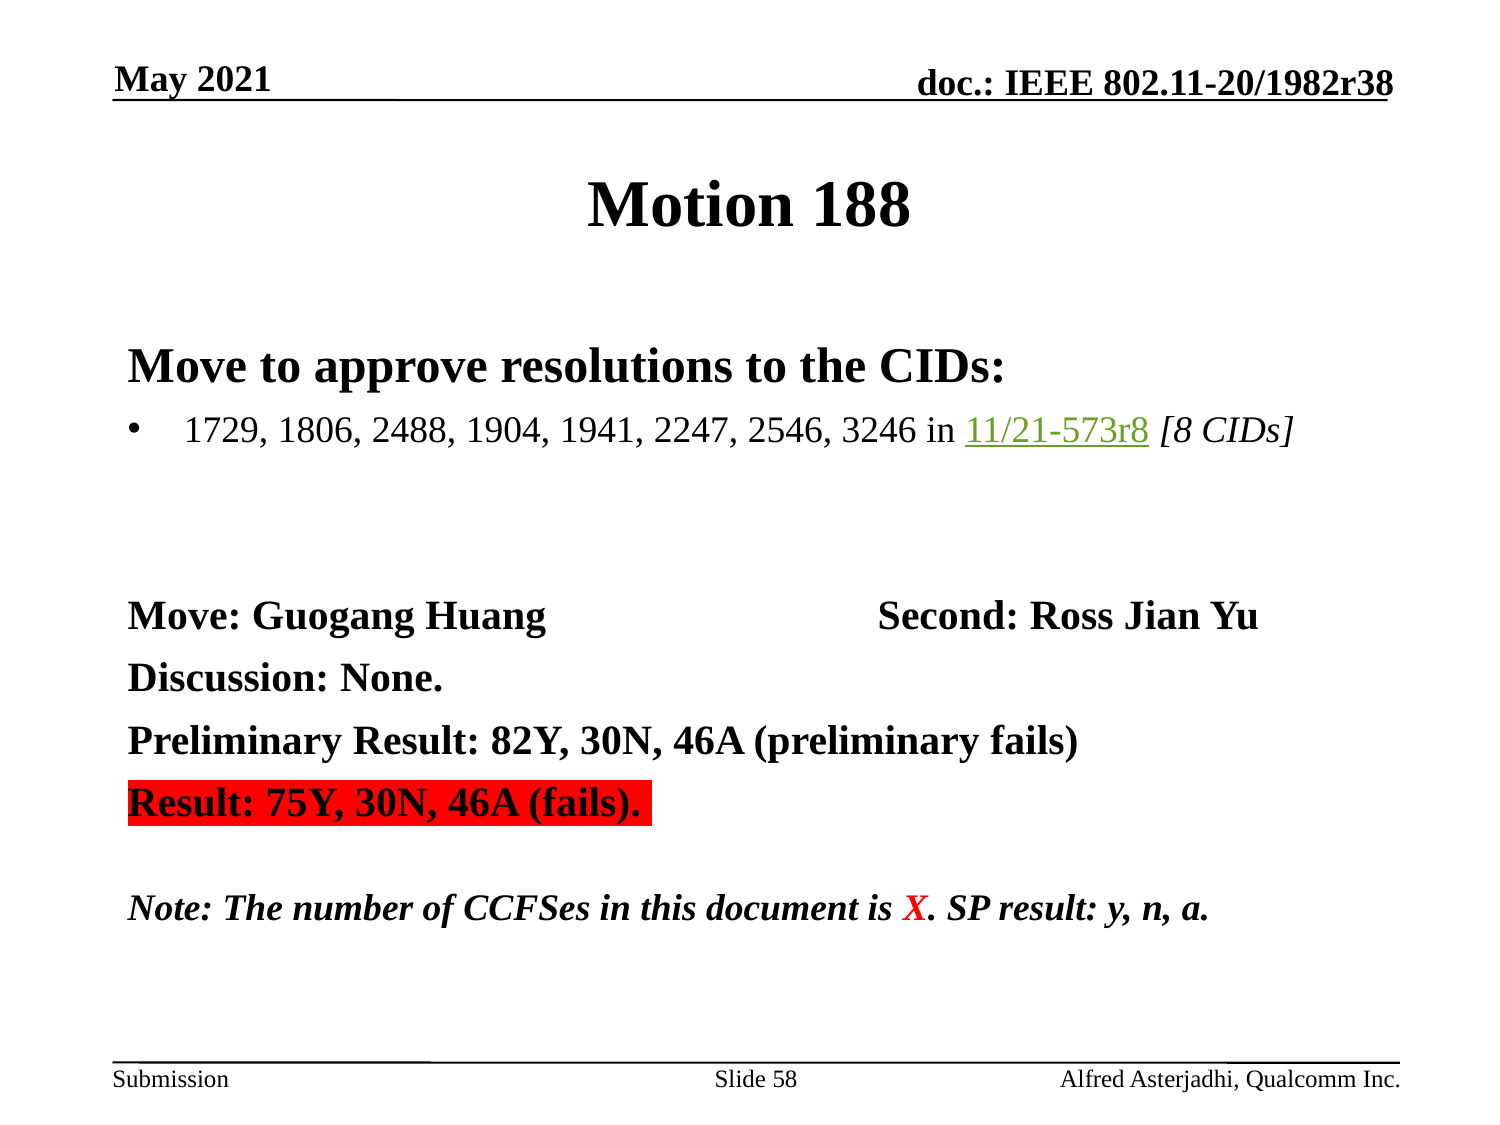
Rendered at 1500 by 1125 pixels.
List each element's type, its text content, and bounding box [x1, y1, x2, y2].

title Motion 188 [112, 112, 1388, 288]
slide_number Slide 58 [712, 1061, 800, 1123]
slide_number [114, 54, 423, 100]
footer Alfred Asterjadhi, Qualcomm Inc. [878, 1061, 1402, 1093]
list Move to approve resolutions to the CIDs: 1729, 1806, 2488, 1904, 1941, 2247, 2546, 3246 in 11/21-573r8 [8 CIDs] Move: Guogang Huang Second: Ross Jian Yu Discussion: None. Preliminary Result: 82Y, 30N, 46A (preliminary fails) Result: 75Y, 30N, 46A (fails). Note: The number of CCFSes in this document is X. SP result: y, n, a. [112, 324, 1388, 1000]
